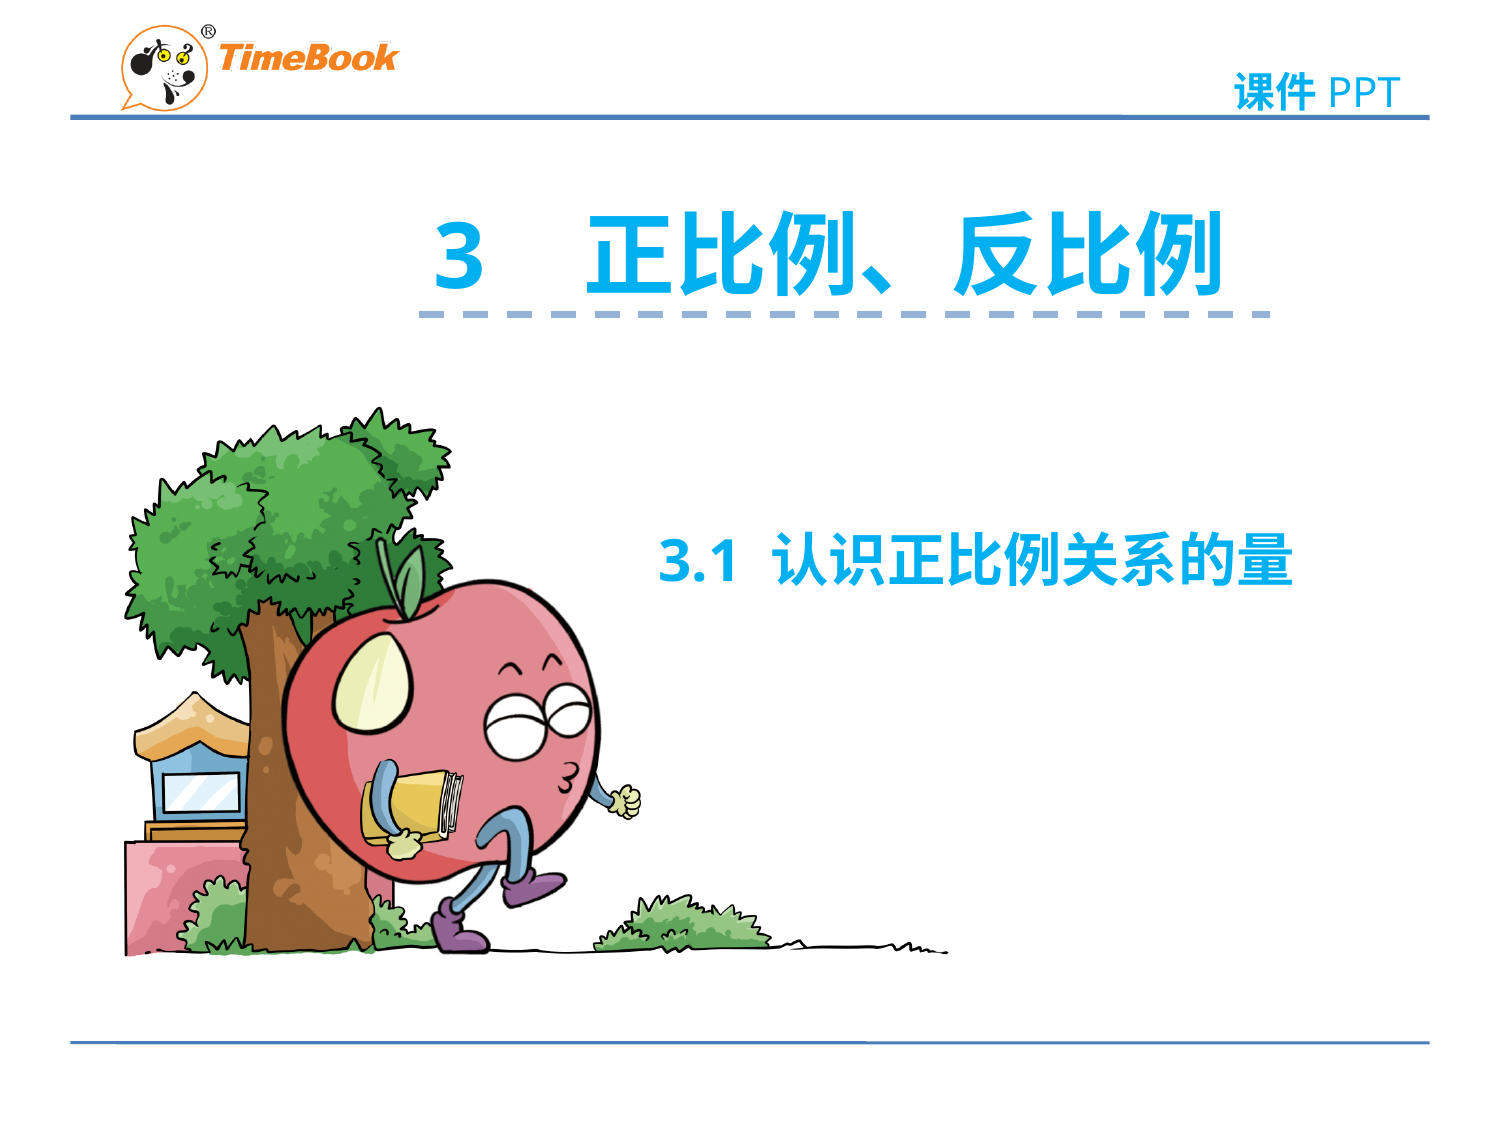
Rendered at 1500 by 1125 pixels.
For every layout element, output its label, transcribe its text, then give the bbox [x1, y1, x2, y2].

picture [118, 22, 408, 113]
text_box 3 正比例、反比例 [419, 189, 1270, 313]
picture [111, 396, 961, 976]
text_box 3.1 认识正比例关系的量 [965, 515, 1353, 601]
